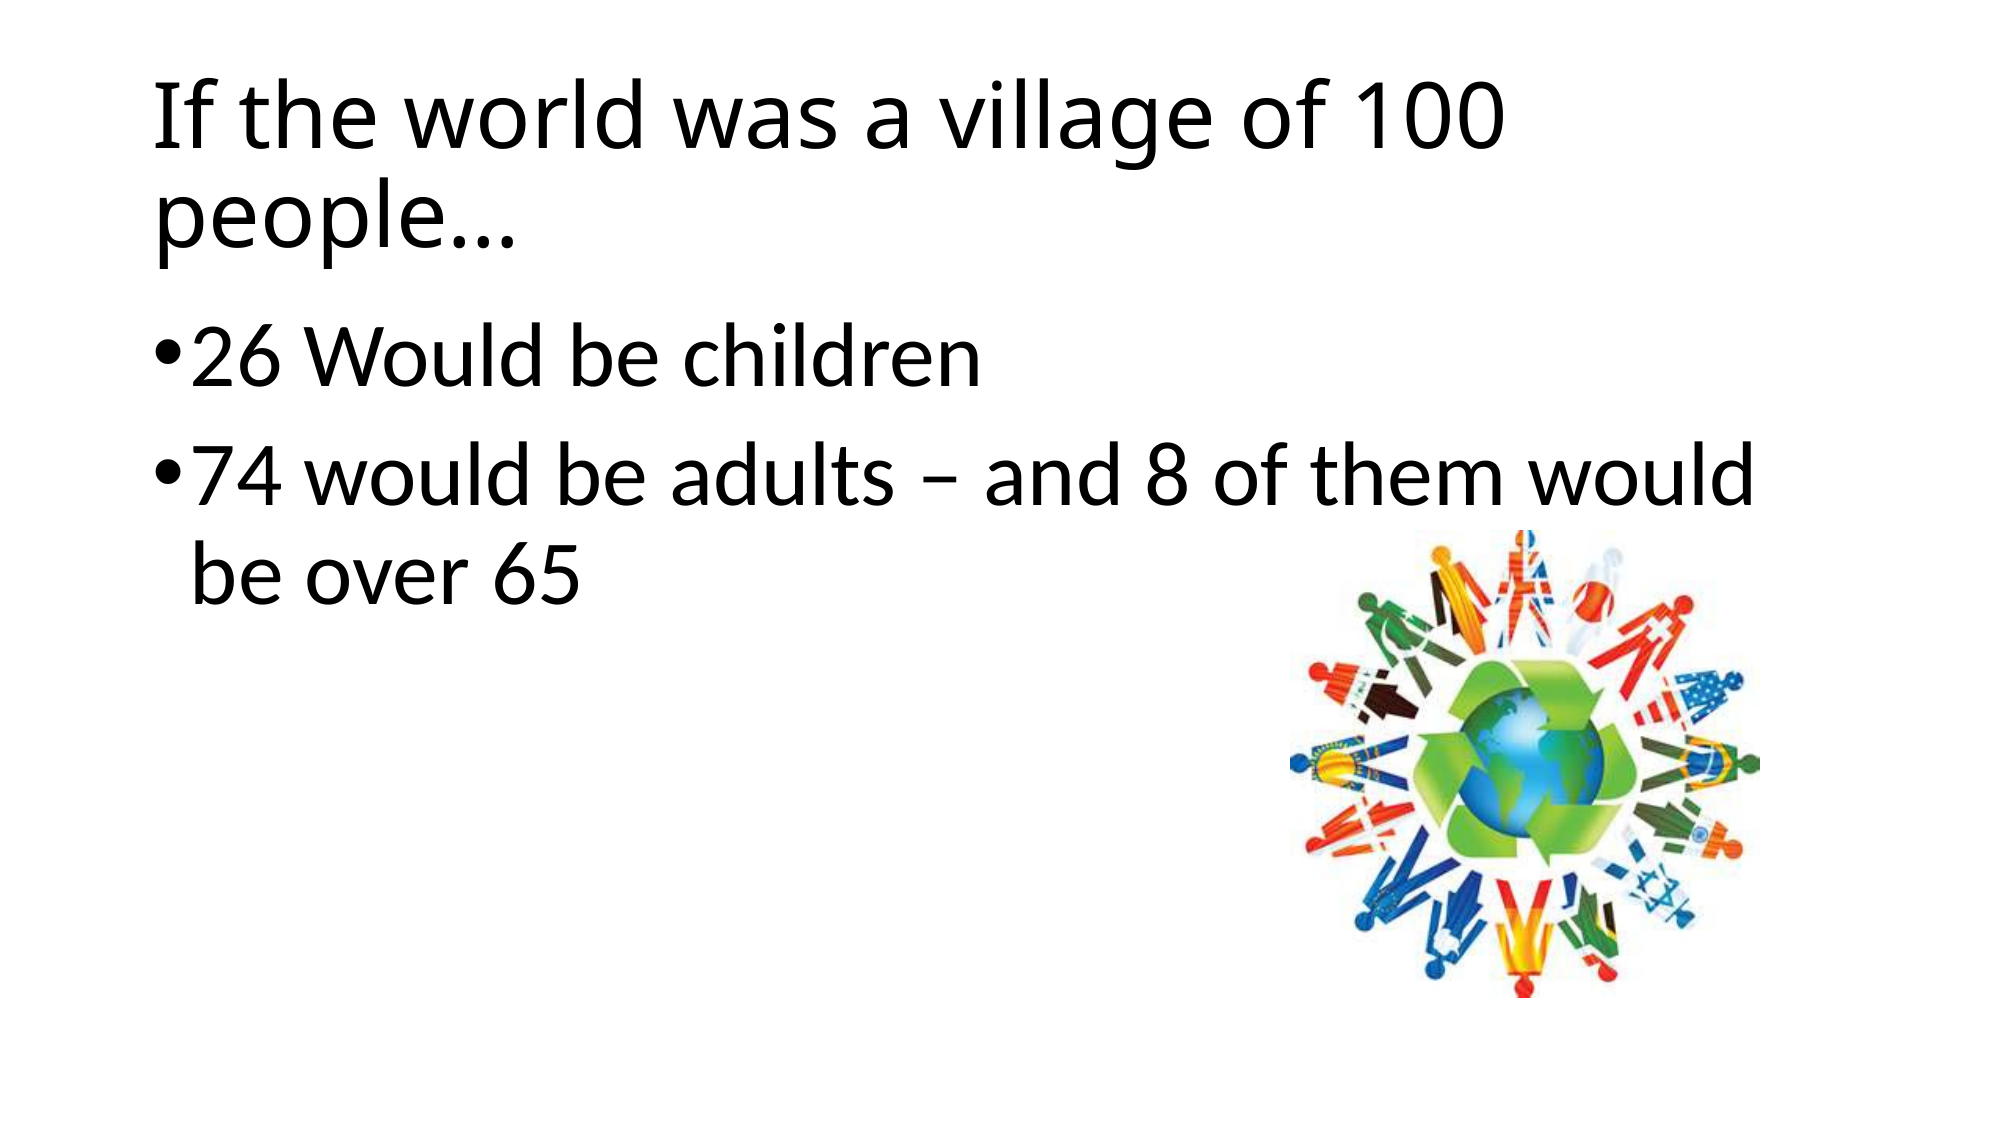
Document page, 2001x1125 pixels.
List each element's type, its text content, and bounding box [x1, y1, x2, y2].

list 26 Would be children 74 would be adults – and 8 of them would be over 65 [137, 299, 1863, 1014]
picture [1290, 530, 1760, 998]
title If the world was a village of 100 people… [137, 59, 1863, 278]
